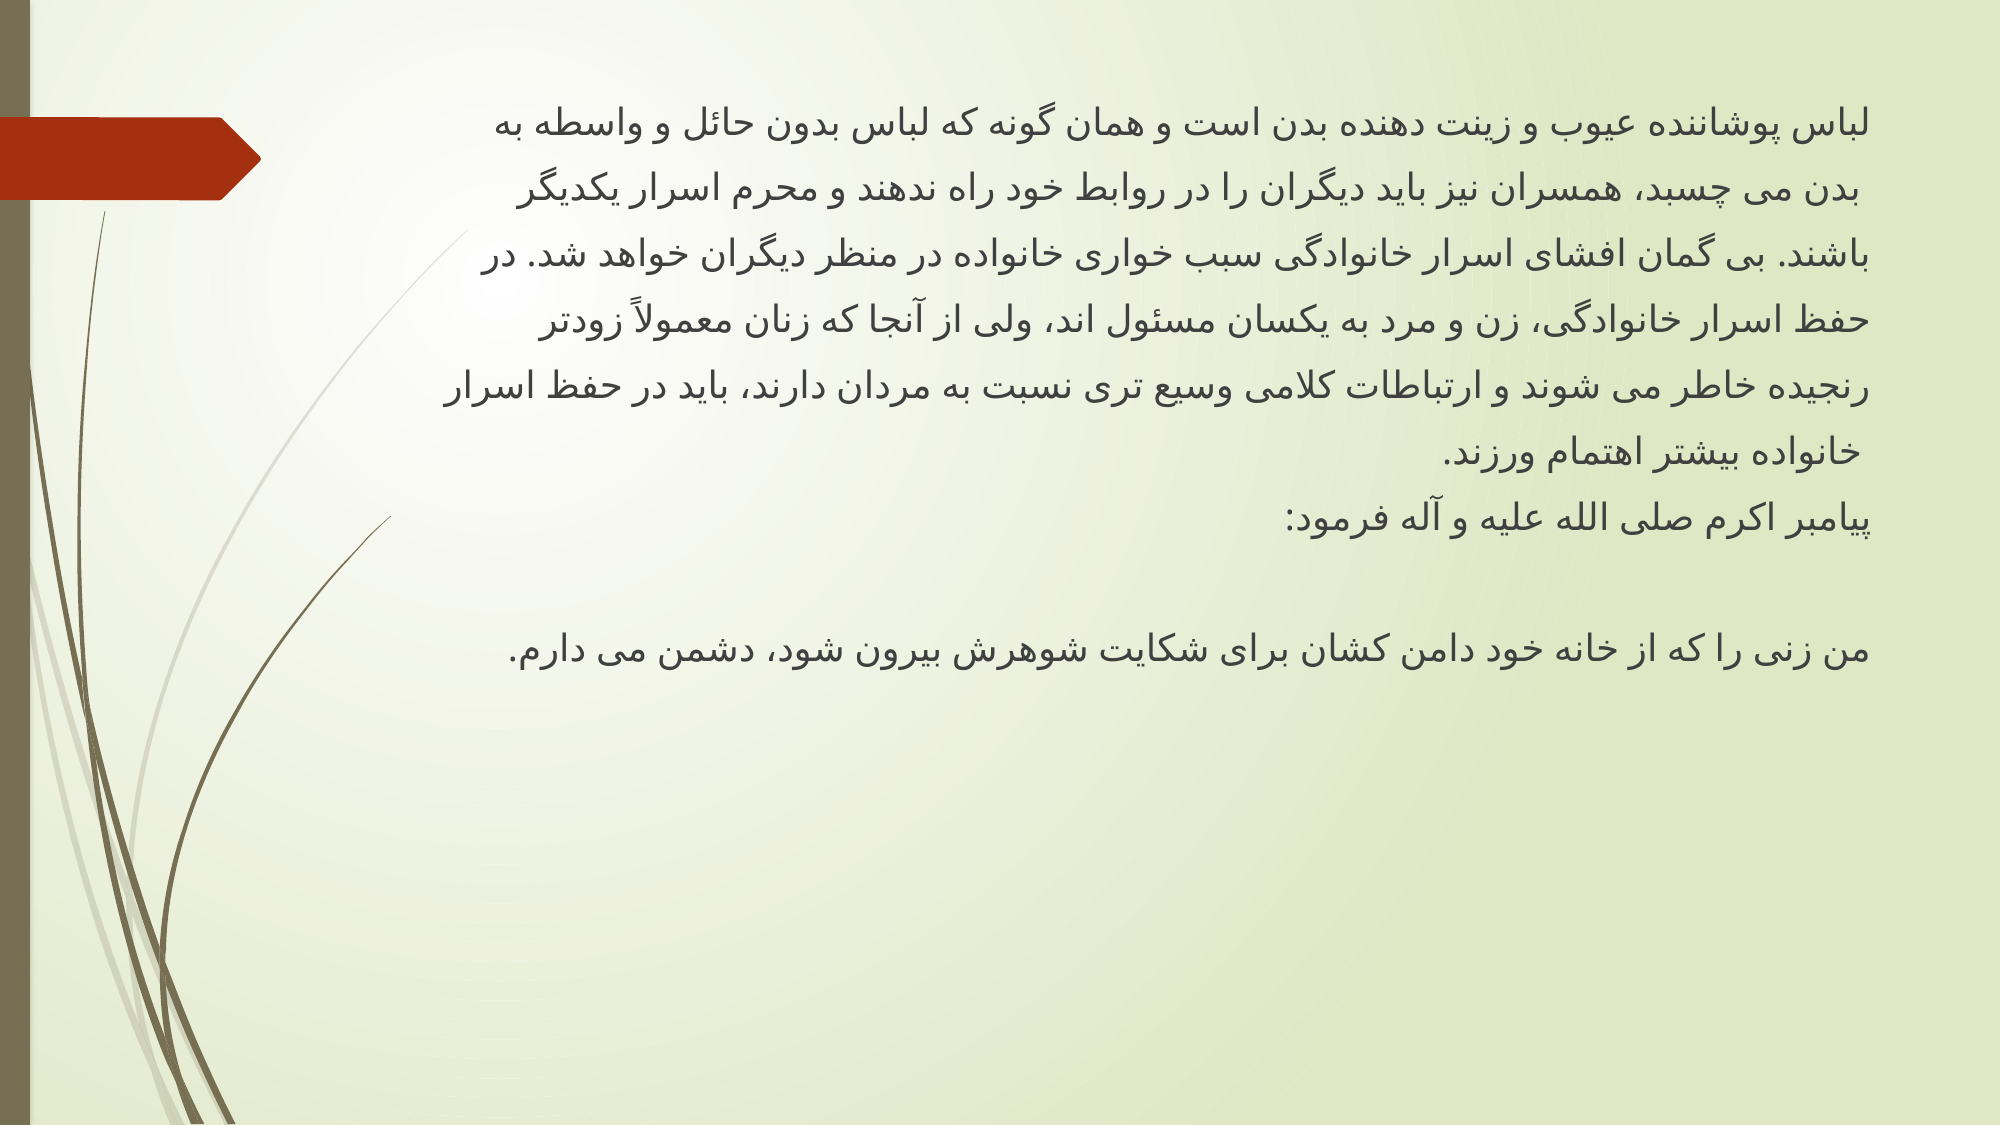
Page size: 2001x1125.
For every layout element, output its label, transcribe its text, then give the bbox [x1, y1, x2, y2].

list لباس پوشاننده عیوب و زینت دهنده بدن است و همان گونه که لباس بدون حائل و واسطه به بدن می چسبد، همسران نیز باید دیگران را در روابط خود راه ندهند و محرم اسرار یکدیگر باشند. بی گمان افشای اسرار خانوادگی سبب خواری خانواده در منظر دیگران خواهد شد. در حفظ اسرار خانوادگی، زن و مرد به یکسان مسئول اند، ولی از آنجا که زنان معمولاً زودتر رنجیده خاطر می شوند و ارتباطات کلامی وسیع تری نسبت به مردان دارند، باید در حفظ اسرار خانواده بیشتر اهتمام ورزند. پیامبر اکرم صلی الله علیه و آله فرمود: من زنی را که از خانه خود دامن کشان برای شکایت شوهرش بیرون شود، دشمن می دارم. [424, 90, 1888, 1018]
